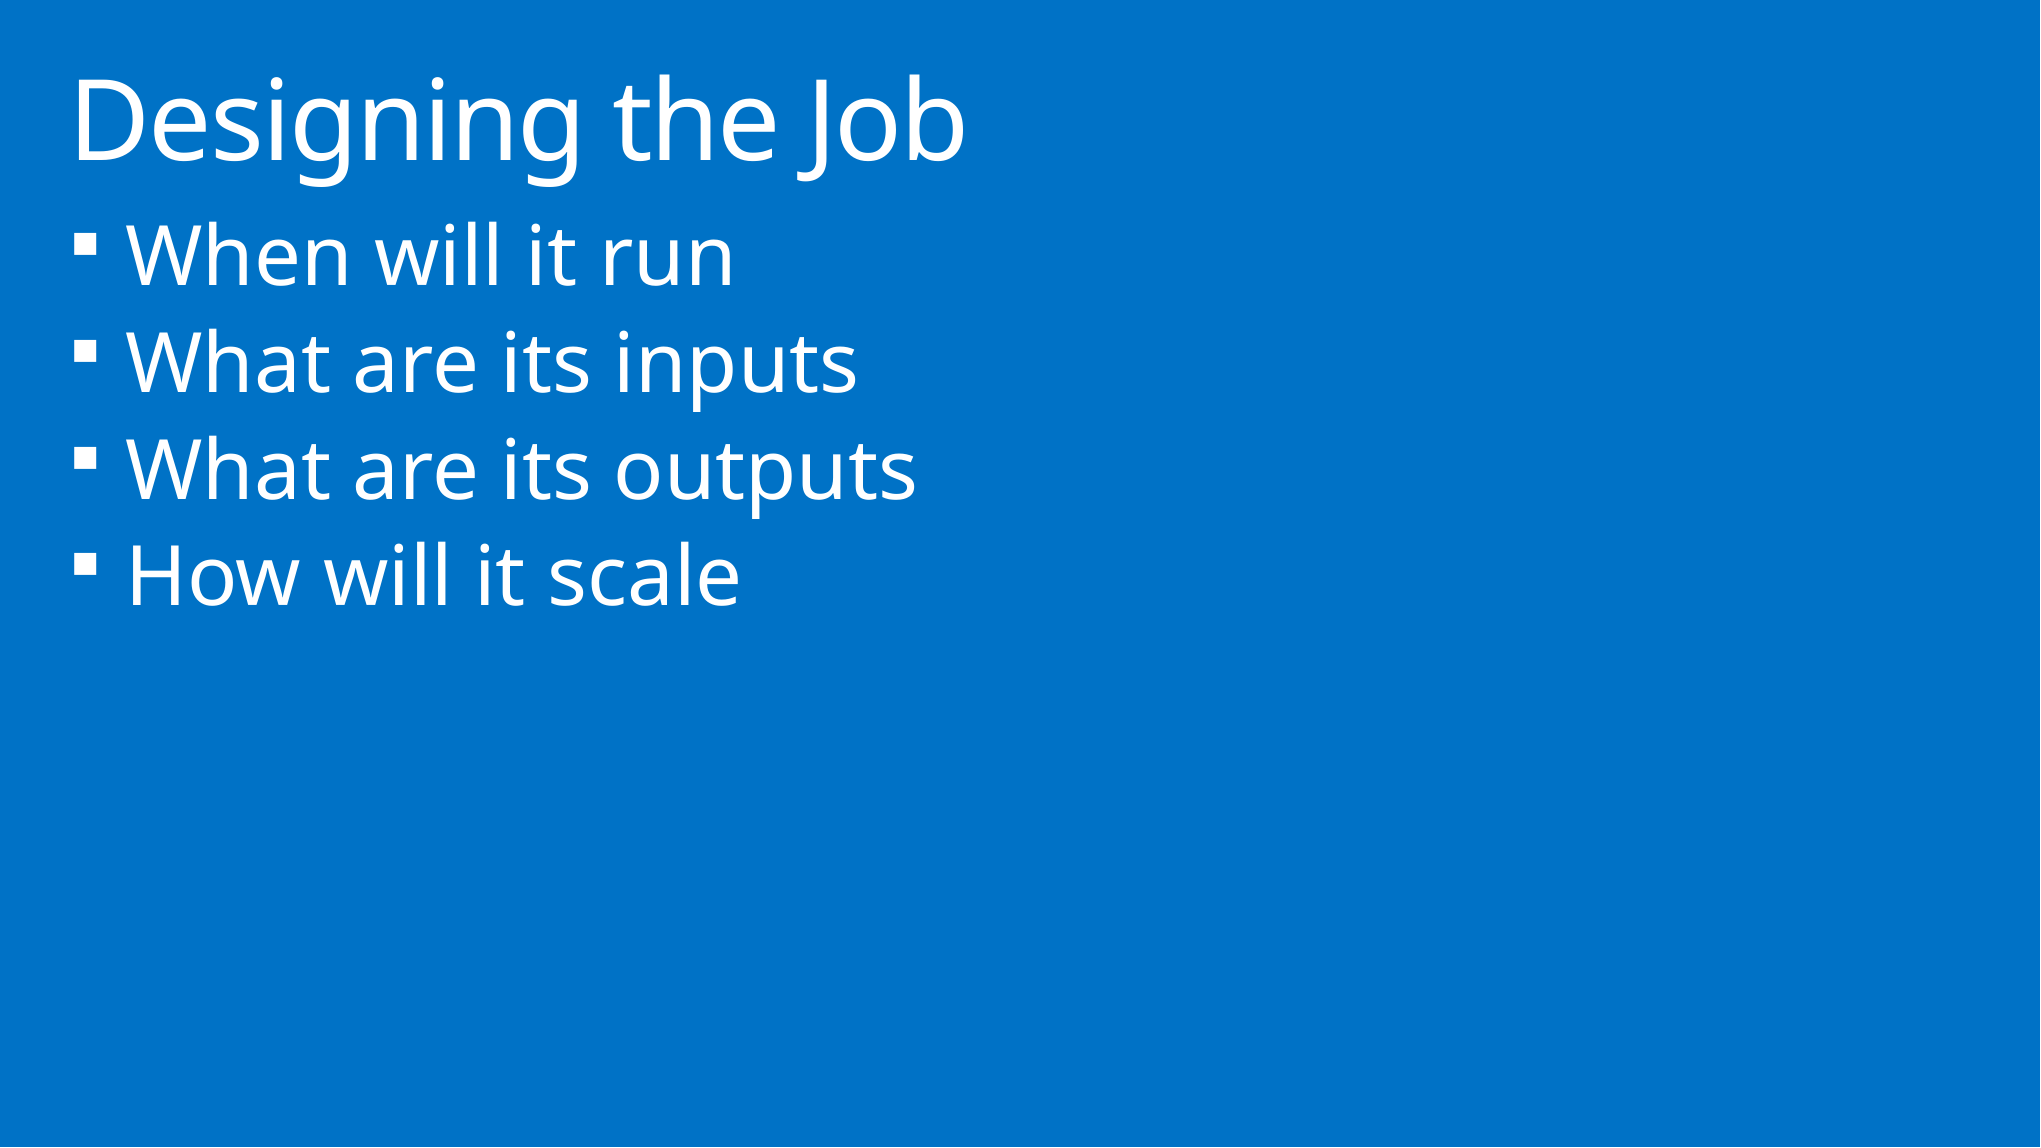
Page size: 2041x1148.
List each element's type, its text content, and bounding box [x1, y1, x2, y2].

list When will it run What are its inputs What are its outputs How will it scale [45, 199, 1996, 656]
title Designing the Job [45, 48, 1996, 199]
